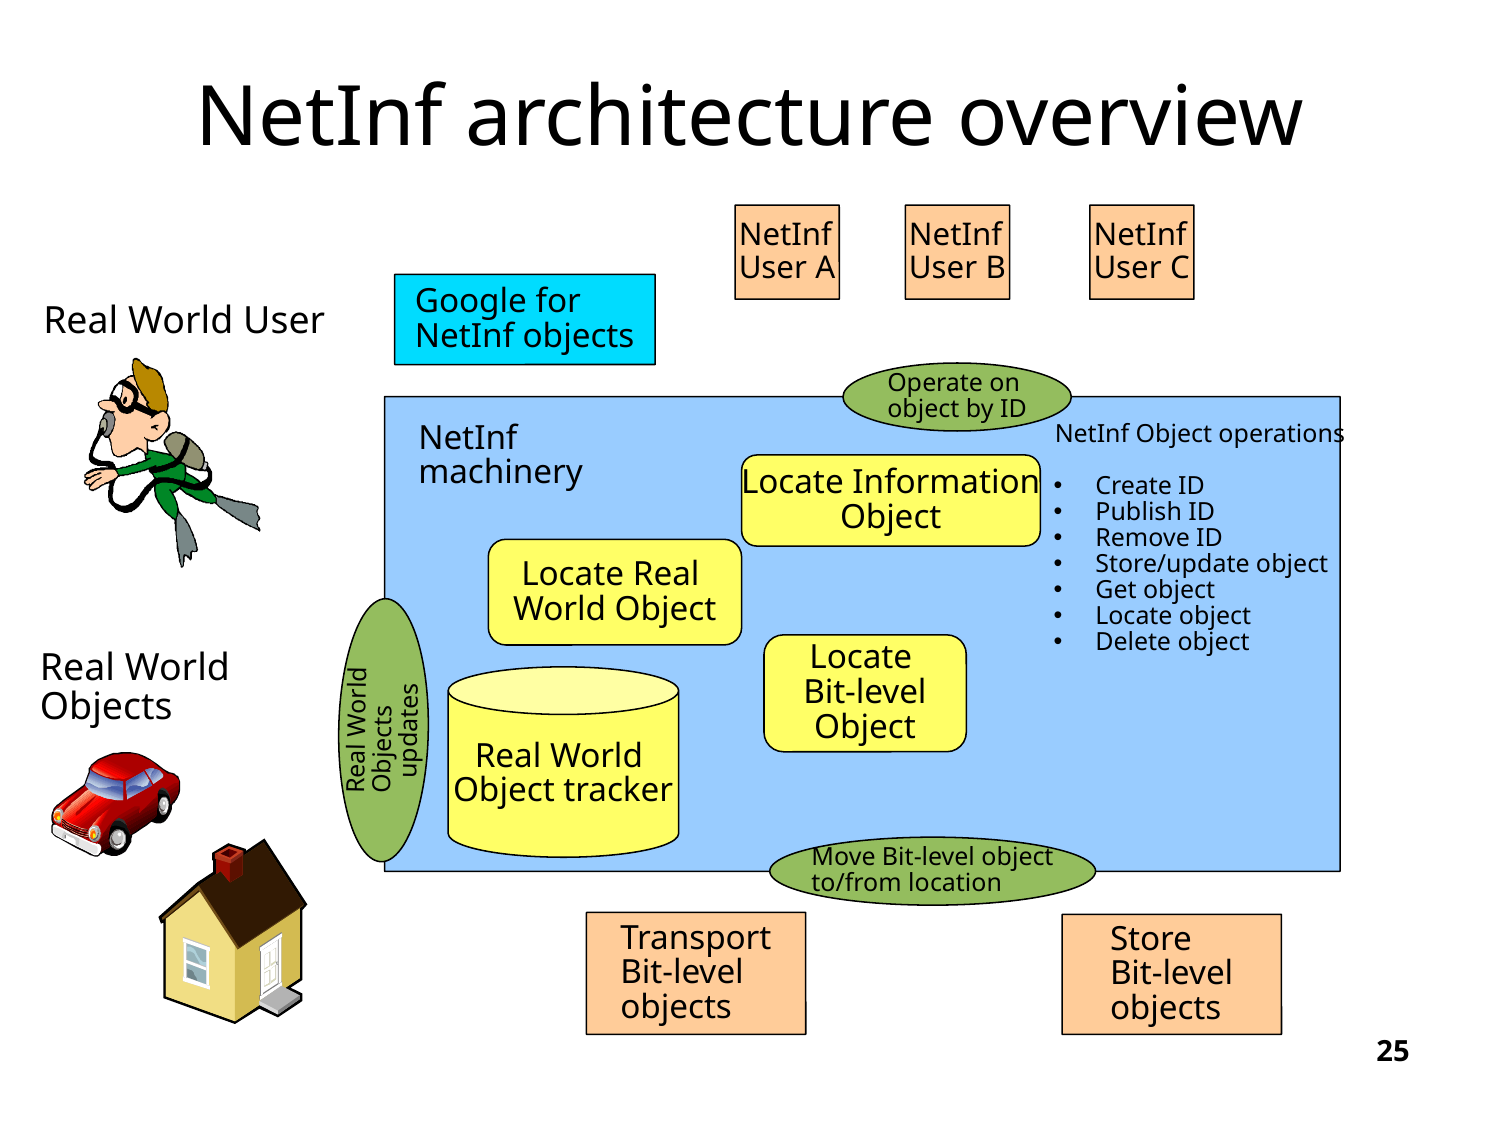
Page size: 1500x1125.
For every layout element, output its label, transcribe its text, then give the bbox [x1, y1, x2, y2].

text_box [384, 396, 1341, 872]
text_box NetInf machinery [403, 413, 587, 501]
text_box Locate Information Object [741, 454, 1038, 547]
slide_number 25 [1074, 1024, 1426, 1103]
text_box Real World Object tracker [448, 666, 679, 858]
text_box Google for NetInf objects [394, 274, 656, 365]
text_box Move Bit-level object to/from location [769, 837, 1096, 906]
picture [83, 357, 262, 568]
text_box NetInf User A [735, 205, 840, 300]
text_box Transport Bit-level objects [586, 912, 806, 1035]
text_box Real World Objects [25, 641, 251, 738]
text_box NetInf User B [905, 205, 1010, 300]
text_box NetInf User C [1089, 205, 1194, 300]
text_box Store Bit-level objects [1062, 914, 1282, 1035]
text_box Real World User [28, 295, 333, 352]
text_box Real World Objects updates [338, 598, 429, 862]
text_box Locate Real World Object [488, 539, 742, 646]
text_box NetInf Object operations Create ID Publish ID Remove ID Store/update object Get object Locate object Delete object [1038, 413, 1362, 698]
text_box Operate on object by ID [842, 363, 1072, 431]
title NetInf architecture overview [74, 52, 1426, 188]
text_box Locate Bit-level Object [763, 634, 967, 752]
picture [50, 750, 309, 1029]
